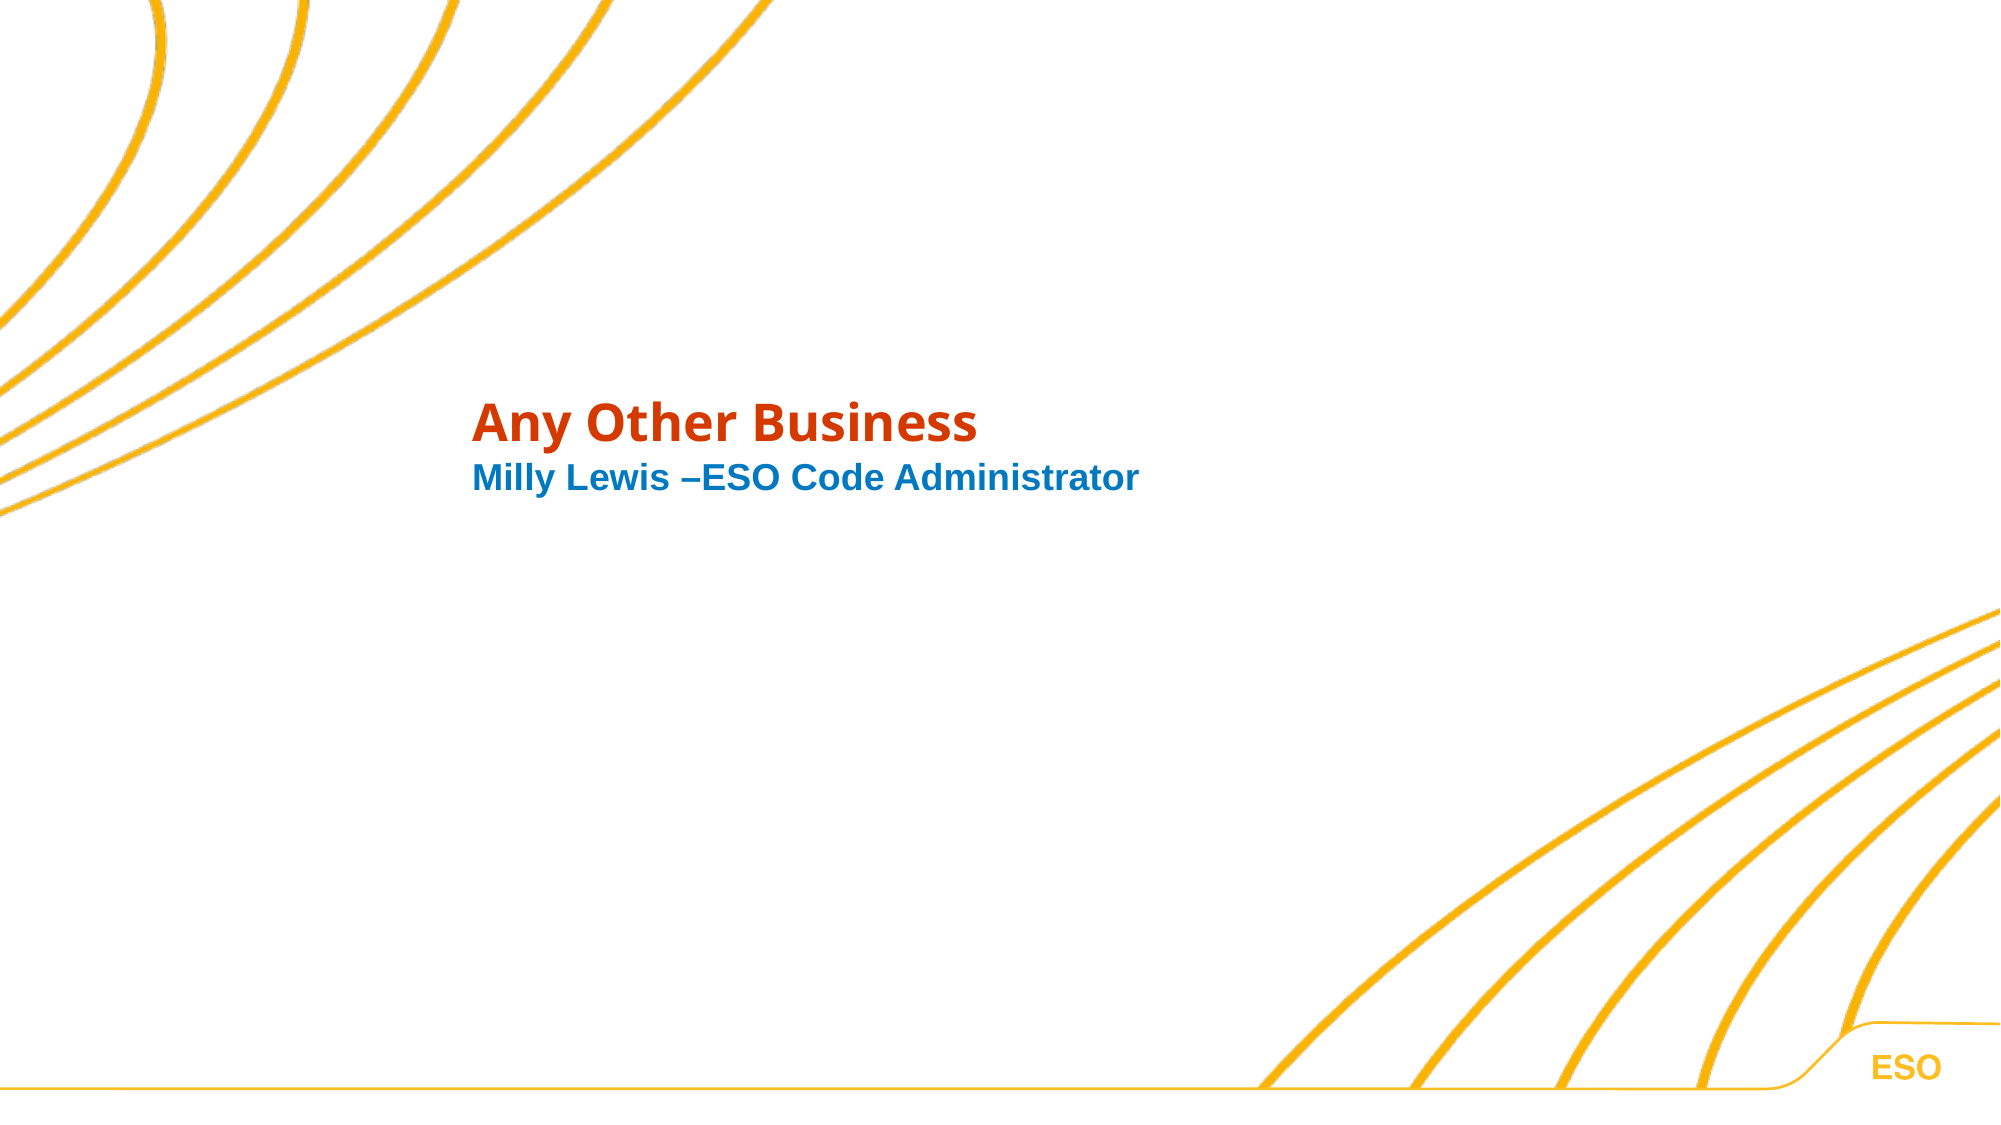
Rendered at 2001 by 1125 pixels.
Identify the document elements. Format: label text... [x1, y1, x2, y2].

picture [1873, 1054, 1941, 1080]
picture [1126, 488, 2000, 1087]
list Any Other Business [457, 389, 1543, 447]
list Milly Lewis –ESO Code Administrator [457, 450, 1619, 727]
picture [0, 0, 874, 637]
